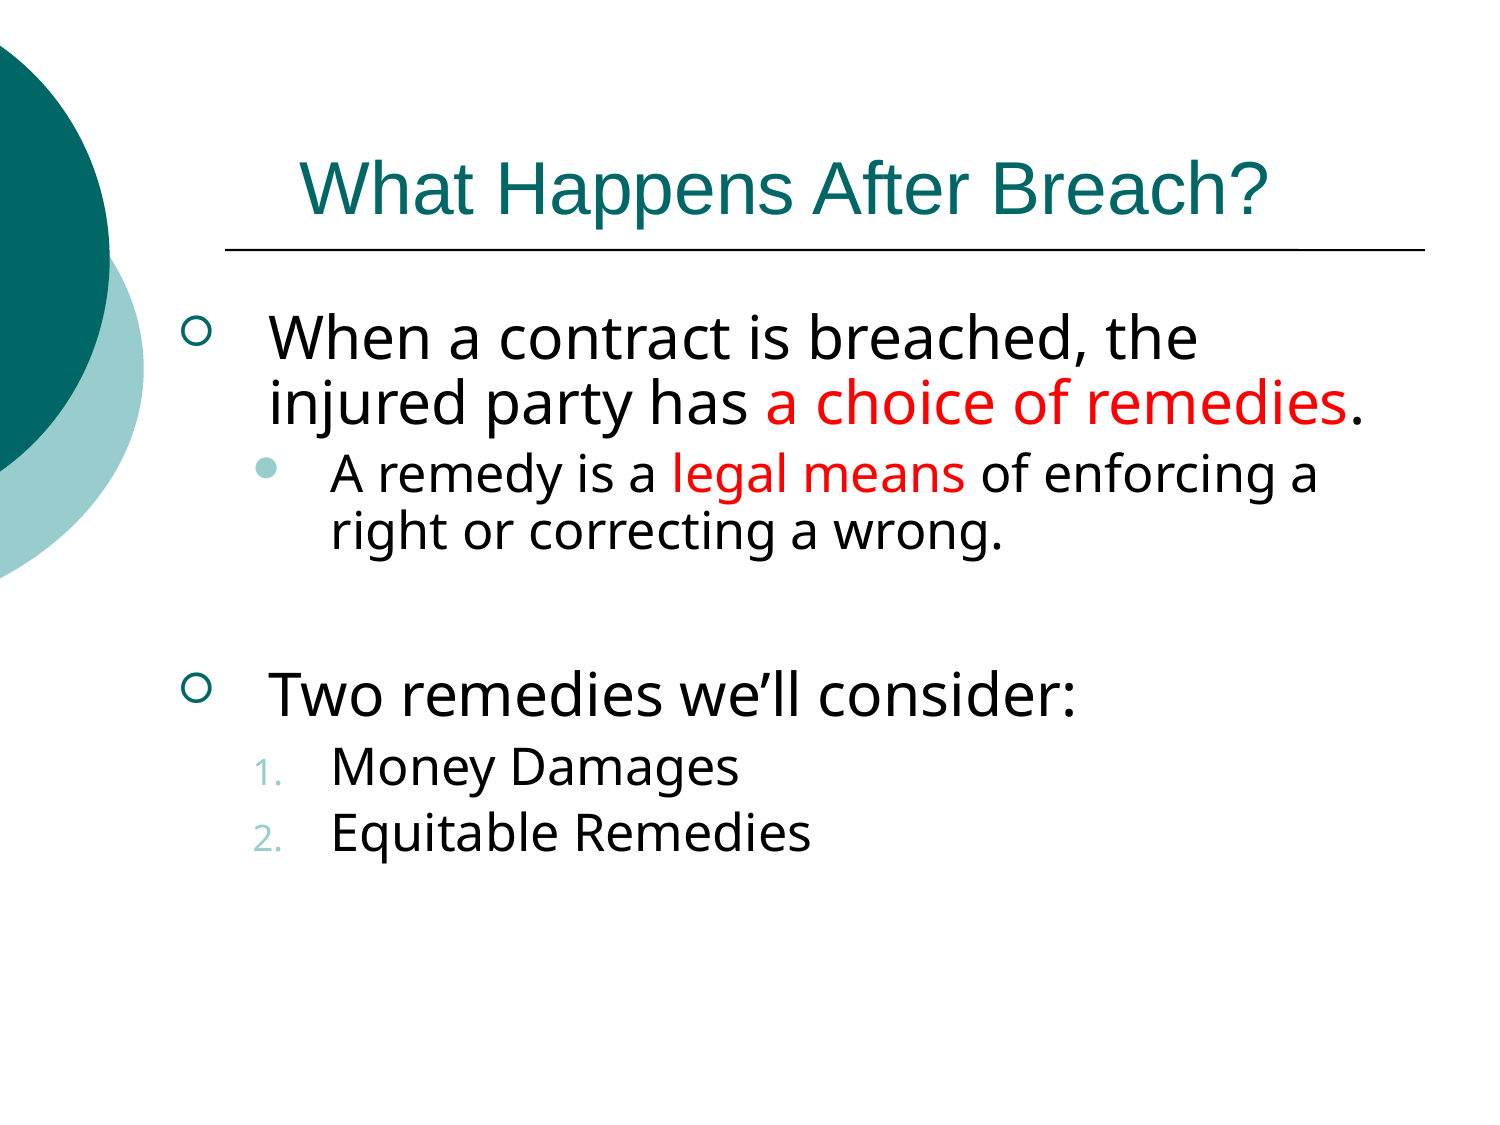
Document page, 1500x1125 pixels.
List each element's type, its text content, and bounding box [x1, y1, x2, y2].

title What Happens After Breach? [224, 49, 1425, 237]
list When a contract is breached, the injured party has a choice of remedies. A remedy is a legal means of enforcing a right or correcting a wrong. Two remedies we’ll consider: Money Damages Equitable Remedies [162, 299, 1425, 975]
